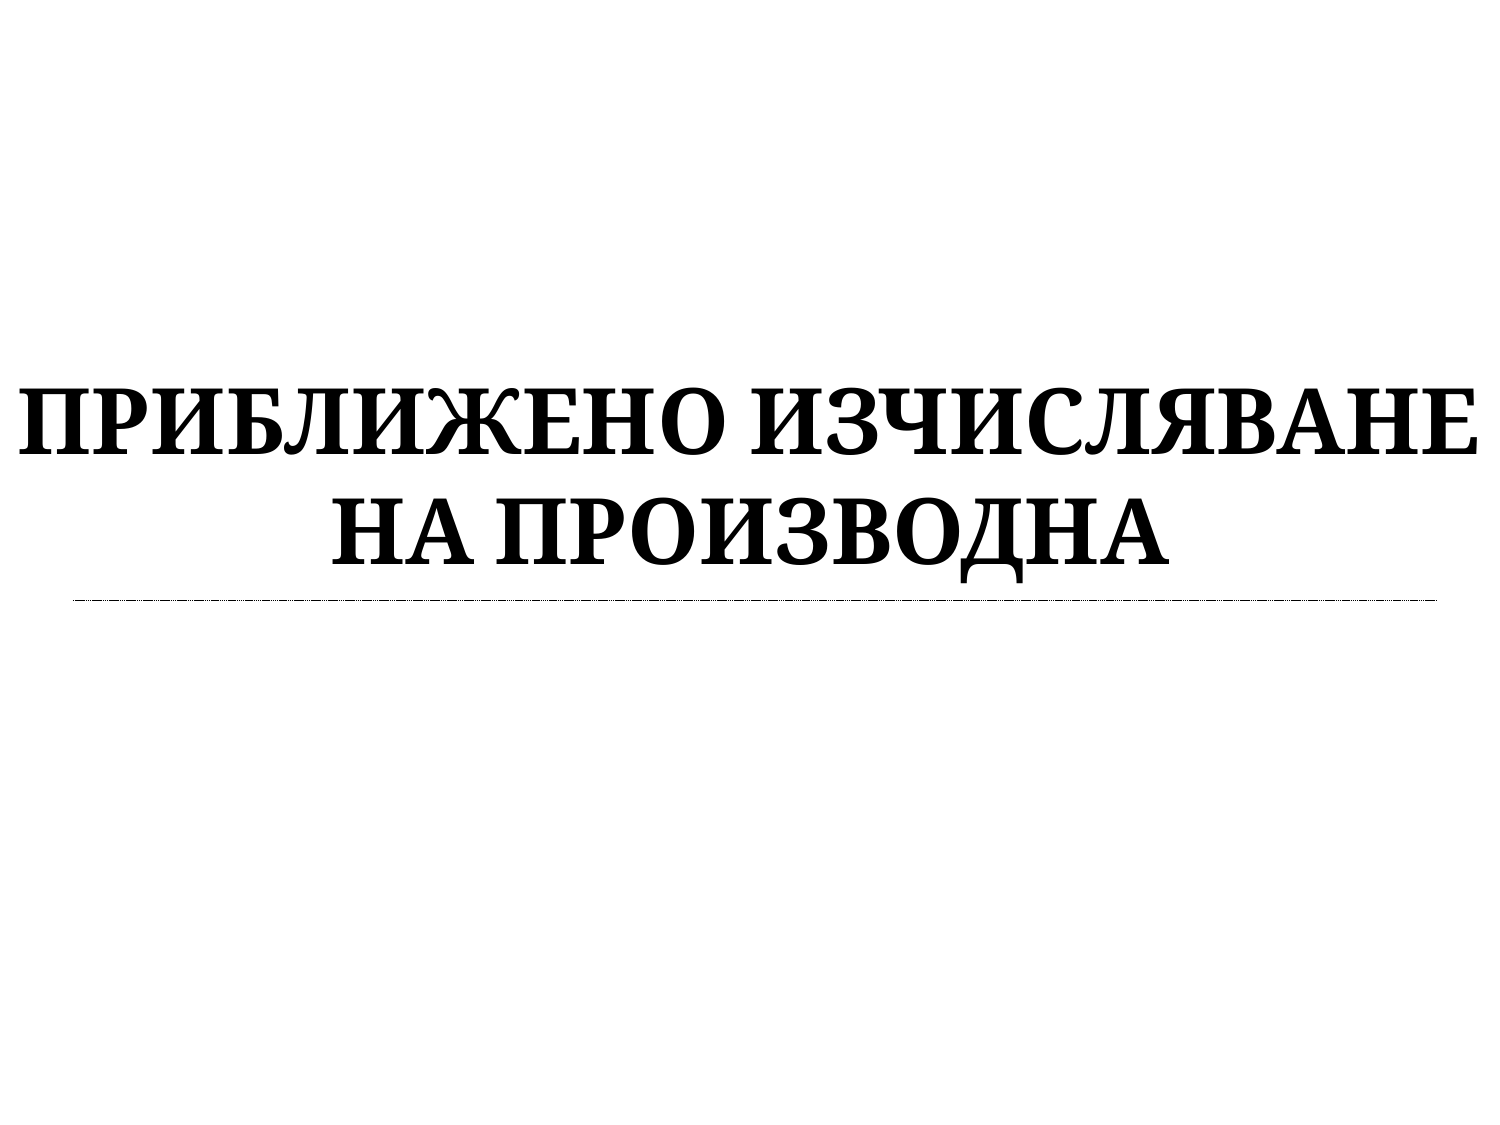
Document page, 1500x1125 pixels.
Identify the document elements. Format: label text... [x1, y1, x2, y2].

title Приближено изчисляване на производна [0, 346, 1500, 594]
